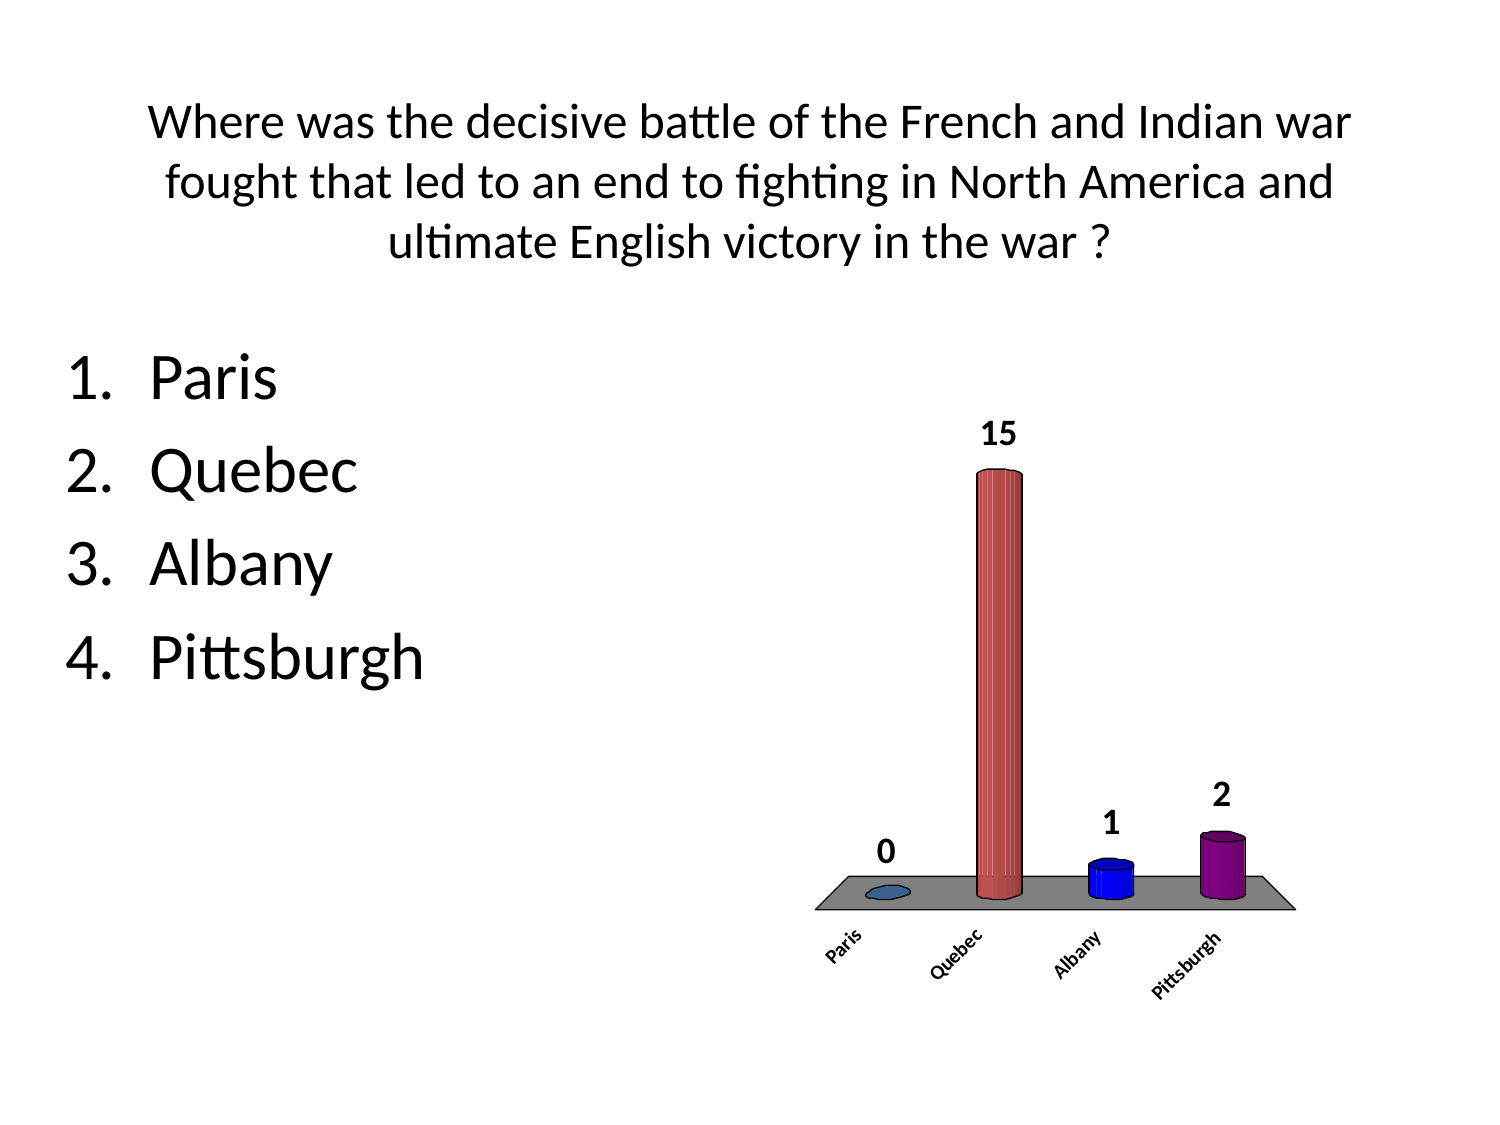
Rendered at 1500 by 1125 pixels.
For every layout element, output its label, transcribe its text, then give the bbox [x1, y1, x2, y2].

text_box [712, 362, 1330, 1057]
list Paris Quebec Albany Pittsburgh [50, 324, 725, 1068]
title Where was the decisive battle of the French and Indian war fought that led to an end to fighting in North America and ultimate English victory in the war ? [75, 45, 1425, 313]
